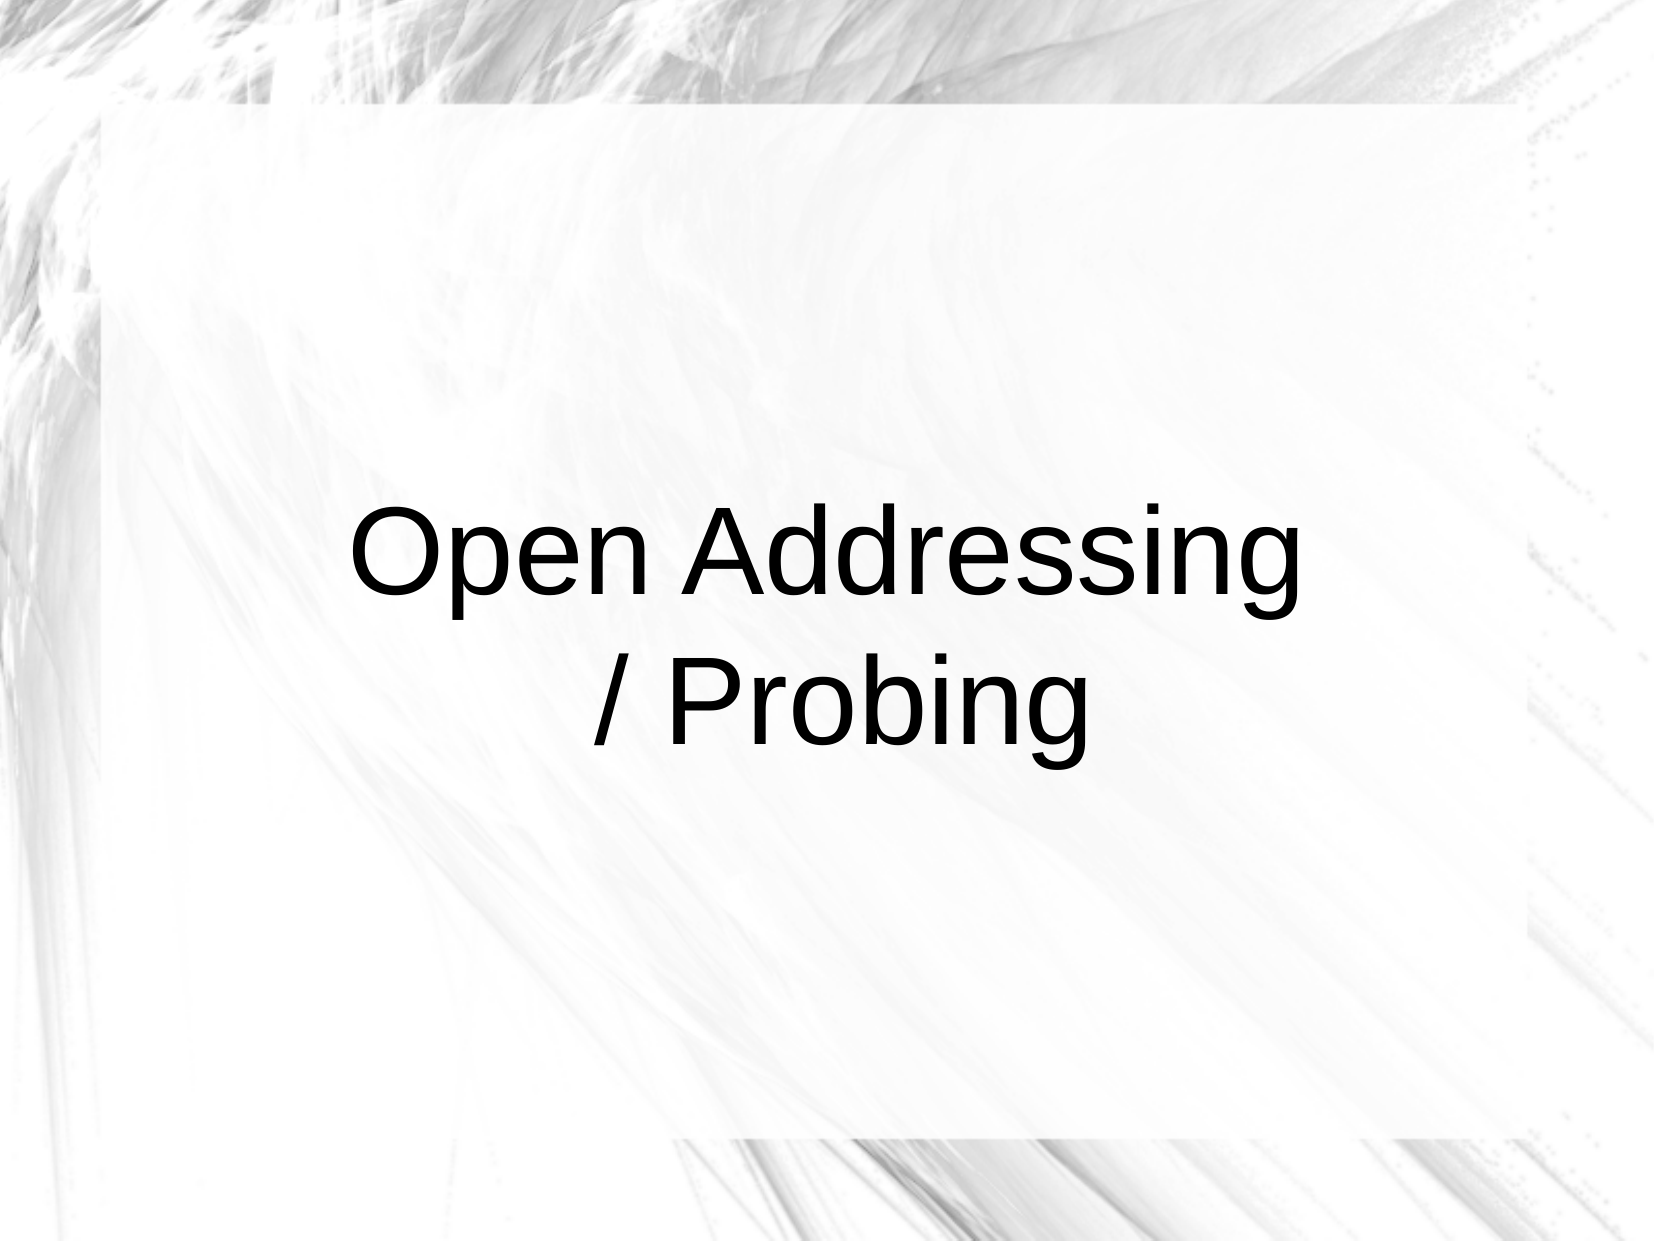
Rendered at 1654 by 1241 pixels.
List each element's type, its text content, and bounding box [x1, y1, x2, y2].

list Open Addressing / Probing [118, 319, 1571, 1102]
picture [0, 0, 1654, 1241]
